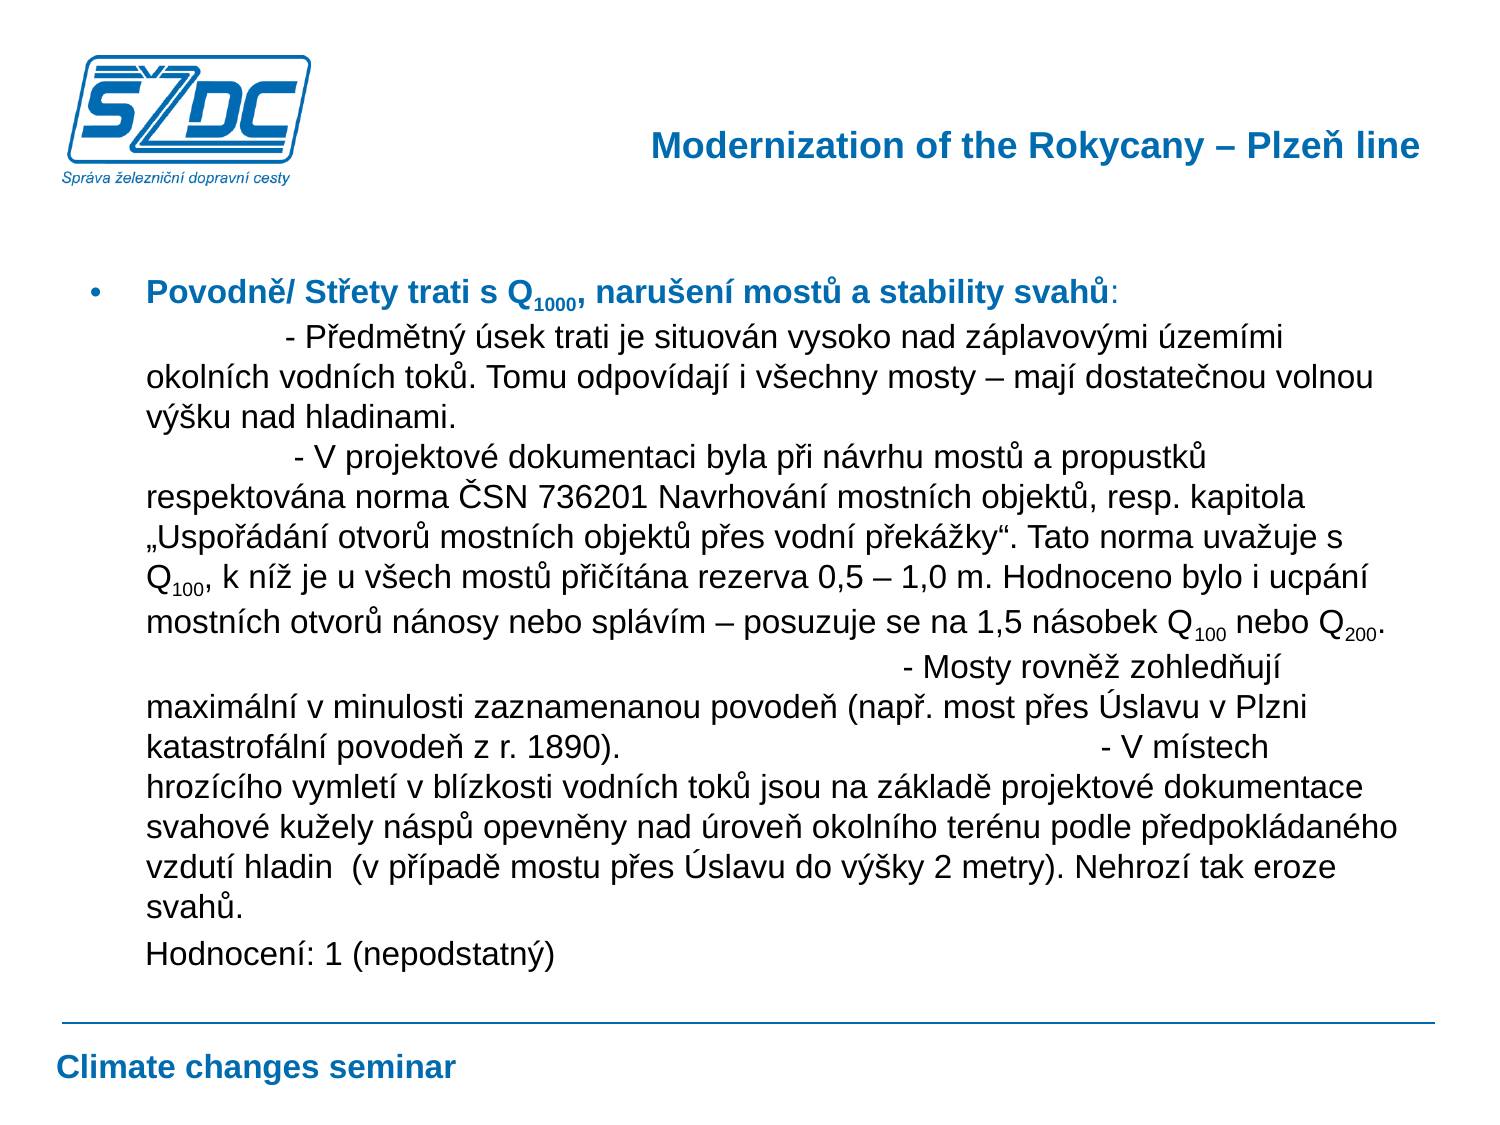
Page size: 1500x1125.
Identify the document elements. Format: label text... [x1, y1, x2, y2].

list Climate changes seminar [41, 1038, 691, 1098]
picture [62, 55, 311, 186]
list Povodně/ Střety trati s Q1000, narušení mostů a stability svahů: - Předmětný úsek trati je situován vysoko nad záplavovými územími okolních vodních toků. Tomu odpovídají i všechny mosty – mají dostatečnou volnou výšku nad hladinami. - V projektové dokumentaci byla při návrhu mostů a propustků respektována norma ČSN 736201 Navrhování mostních objektů, resp. kapitola „Uspořádání otvorů mostních objektů přes vodní překážky“. Tato norma uvažuje s Q100, k níž je u všech mostů přičítána rezerva 0,5 – 1,0 m. Hodnoceno bylo i ucpání mostních otvorů nánosy nebo splávím – posuzuje se na 1,5 násobek Q100 nebo Q200. - Mosty rovněž zohledňují maximální v minulosti zaznamenanou povodeň (např. most přes Úslavu v Plzni katastrofální povodeň z r. 1890). - V místech hrozícího vymletí v blízkosti vodních toků jsou na základě projektové dokumentace svahové kužely náspů opevněny nad úroveň okolního terénu podle předpokládaného vzdutí hladin (v případě mostu přes Úslavu do výšky 2 metry). Nehrozí tak eroze svahů. Hodnocení: 1 (nepodstatný) [75, 262, 1425, 1005]
list Modernization of the Rokycany – Plzeň line [395, 113, 1436, 197]
